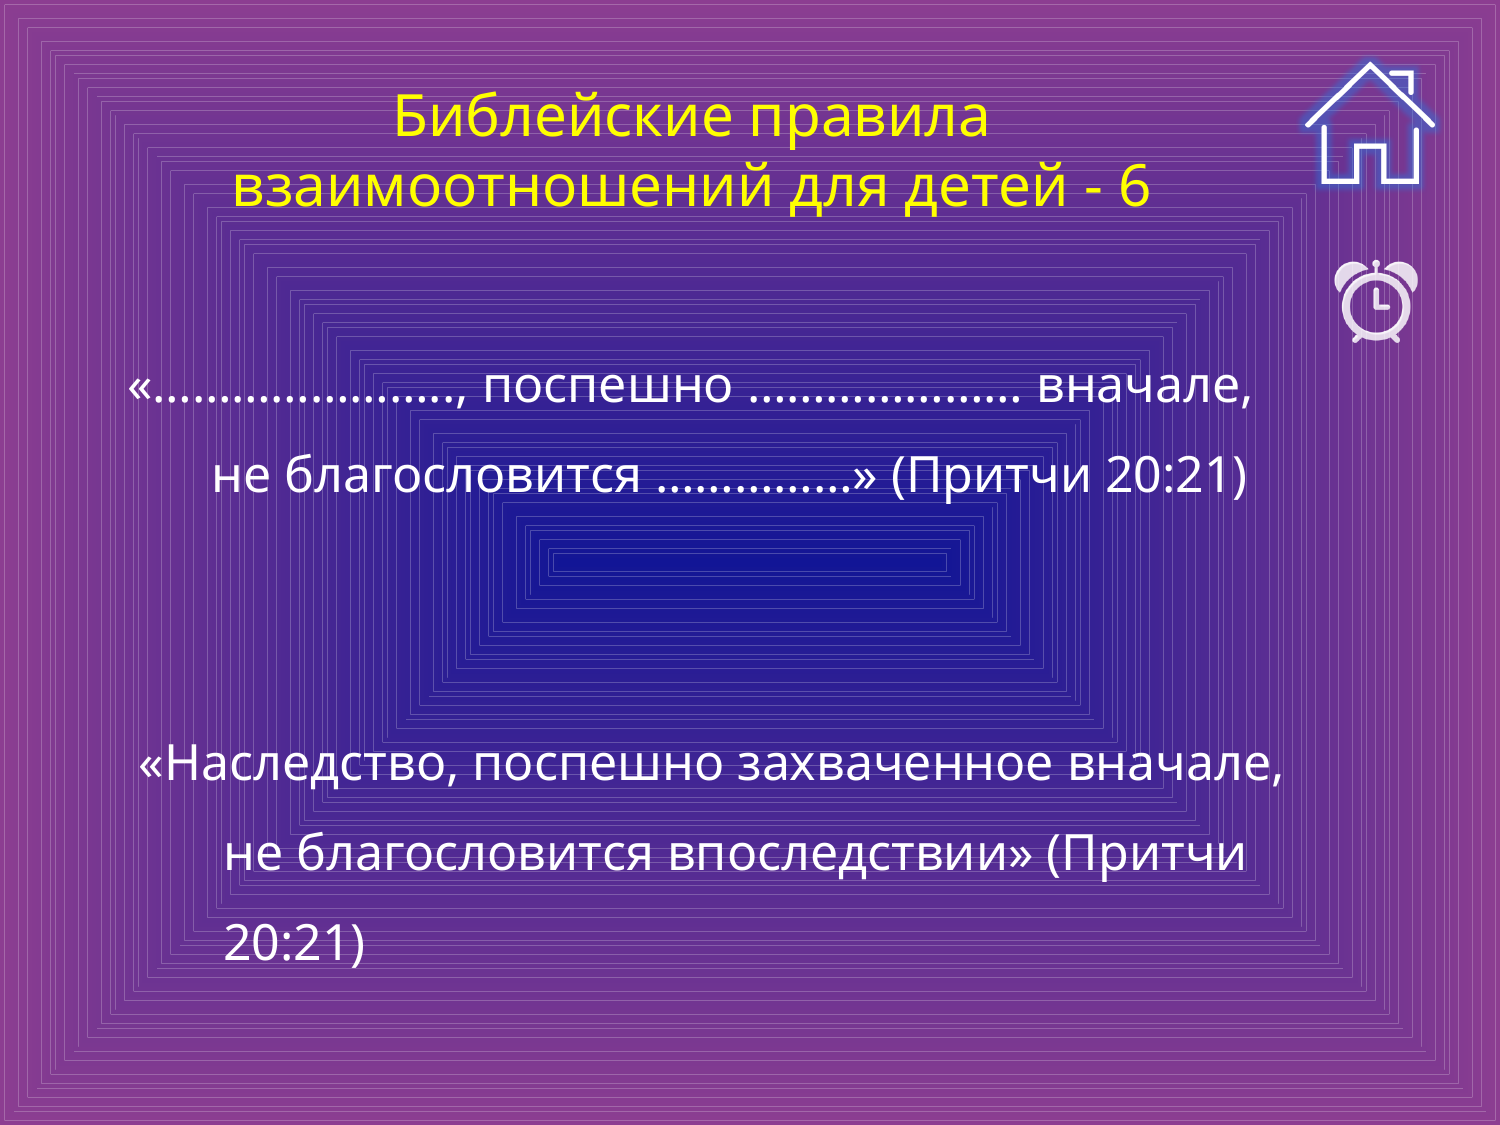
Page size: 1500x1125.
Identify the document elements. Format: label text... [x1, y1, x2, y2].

picture [1304, 54, 1435, 184]
text_box Библейские правила взаимоотношений для детей - 6 [100, 54, 1284, 243]
picture [1328, 255, 1424, 350]
list «………………….., поспешно ………………… вначале, не благословится ……………» (Притчи 20:21) [112, 314, 1329, 646]
text_box «Наследство, поспешно захваченное вначале, не благословится впоследствии» (Притчи 20:21) [123, 692, 1365, 1035]
